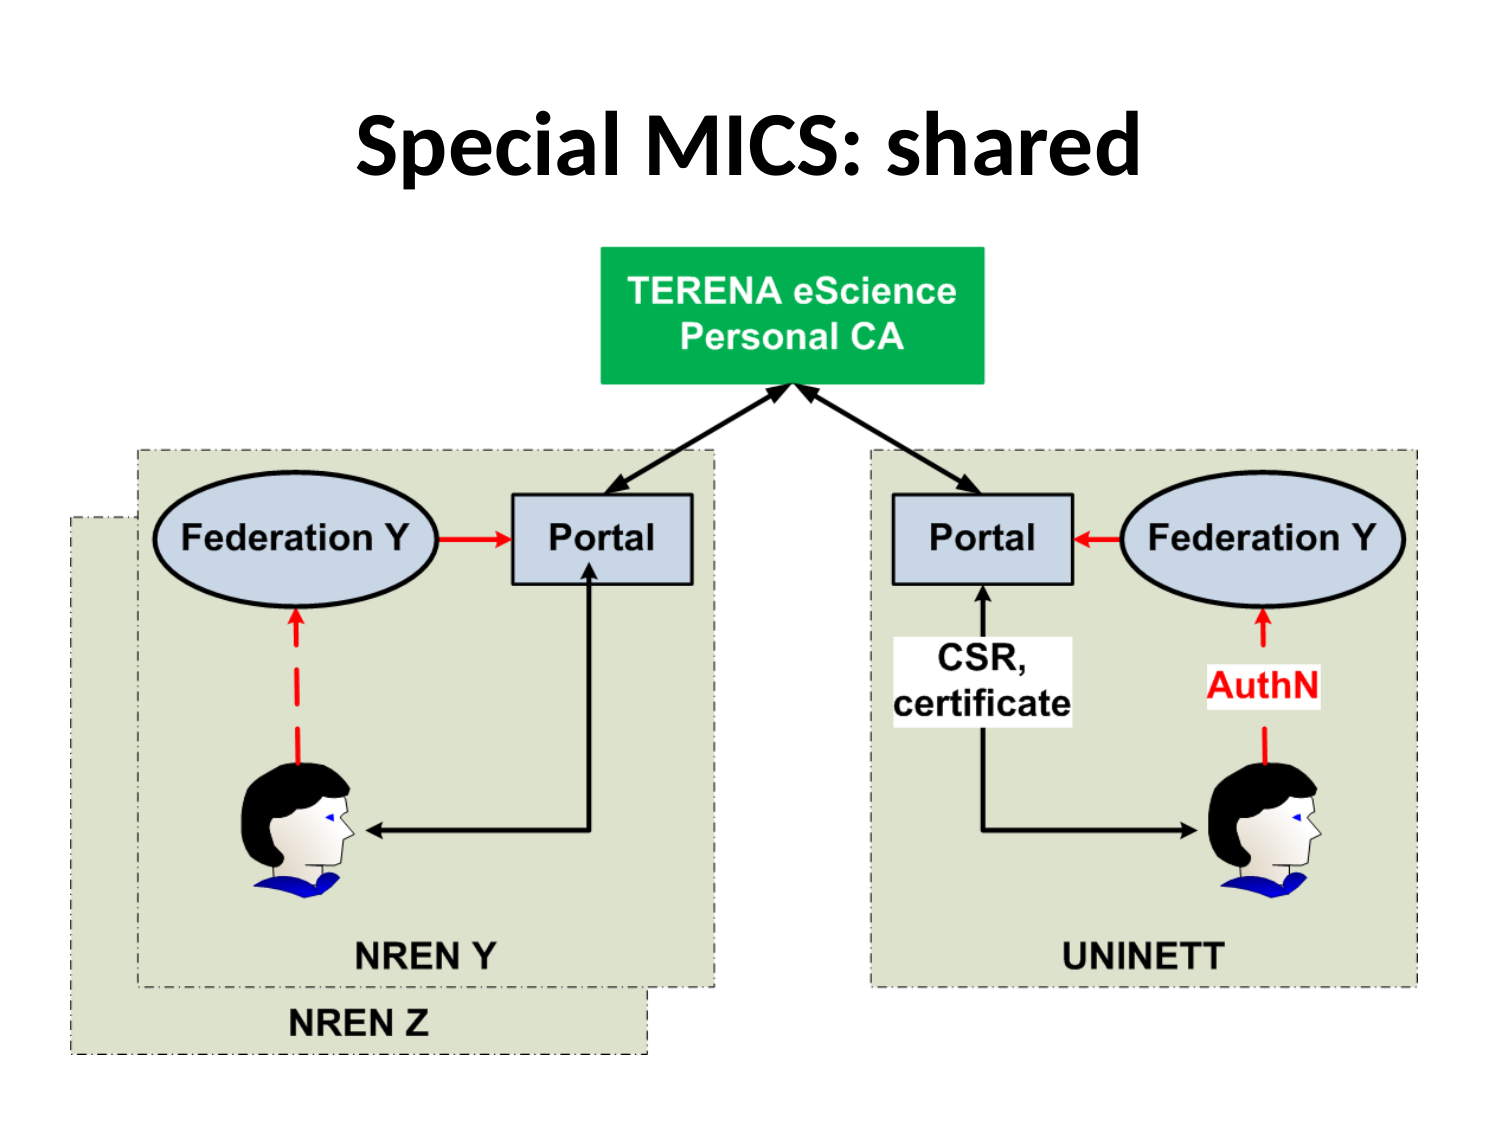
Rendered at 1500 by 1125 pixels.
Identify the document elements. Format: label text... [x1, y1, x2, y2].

picture [70, 245, 1419, 1056]
title Special MICS: shared [75, 45, 1425, 233]
